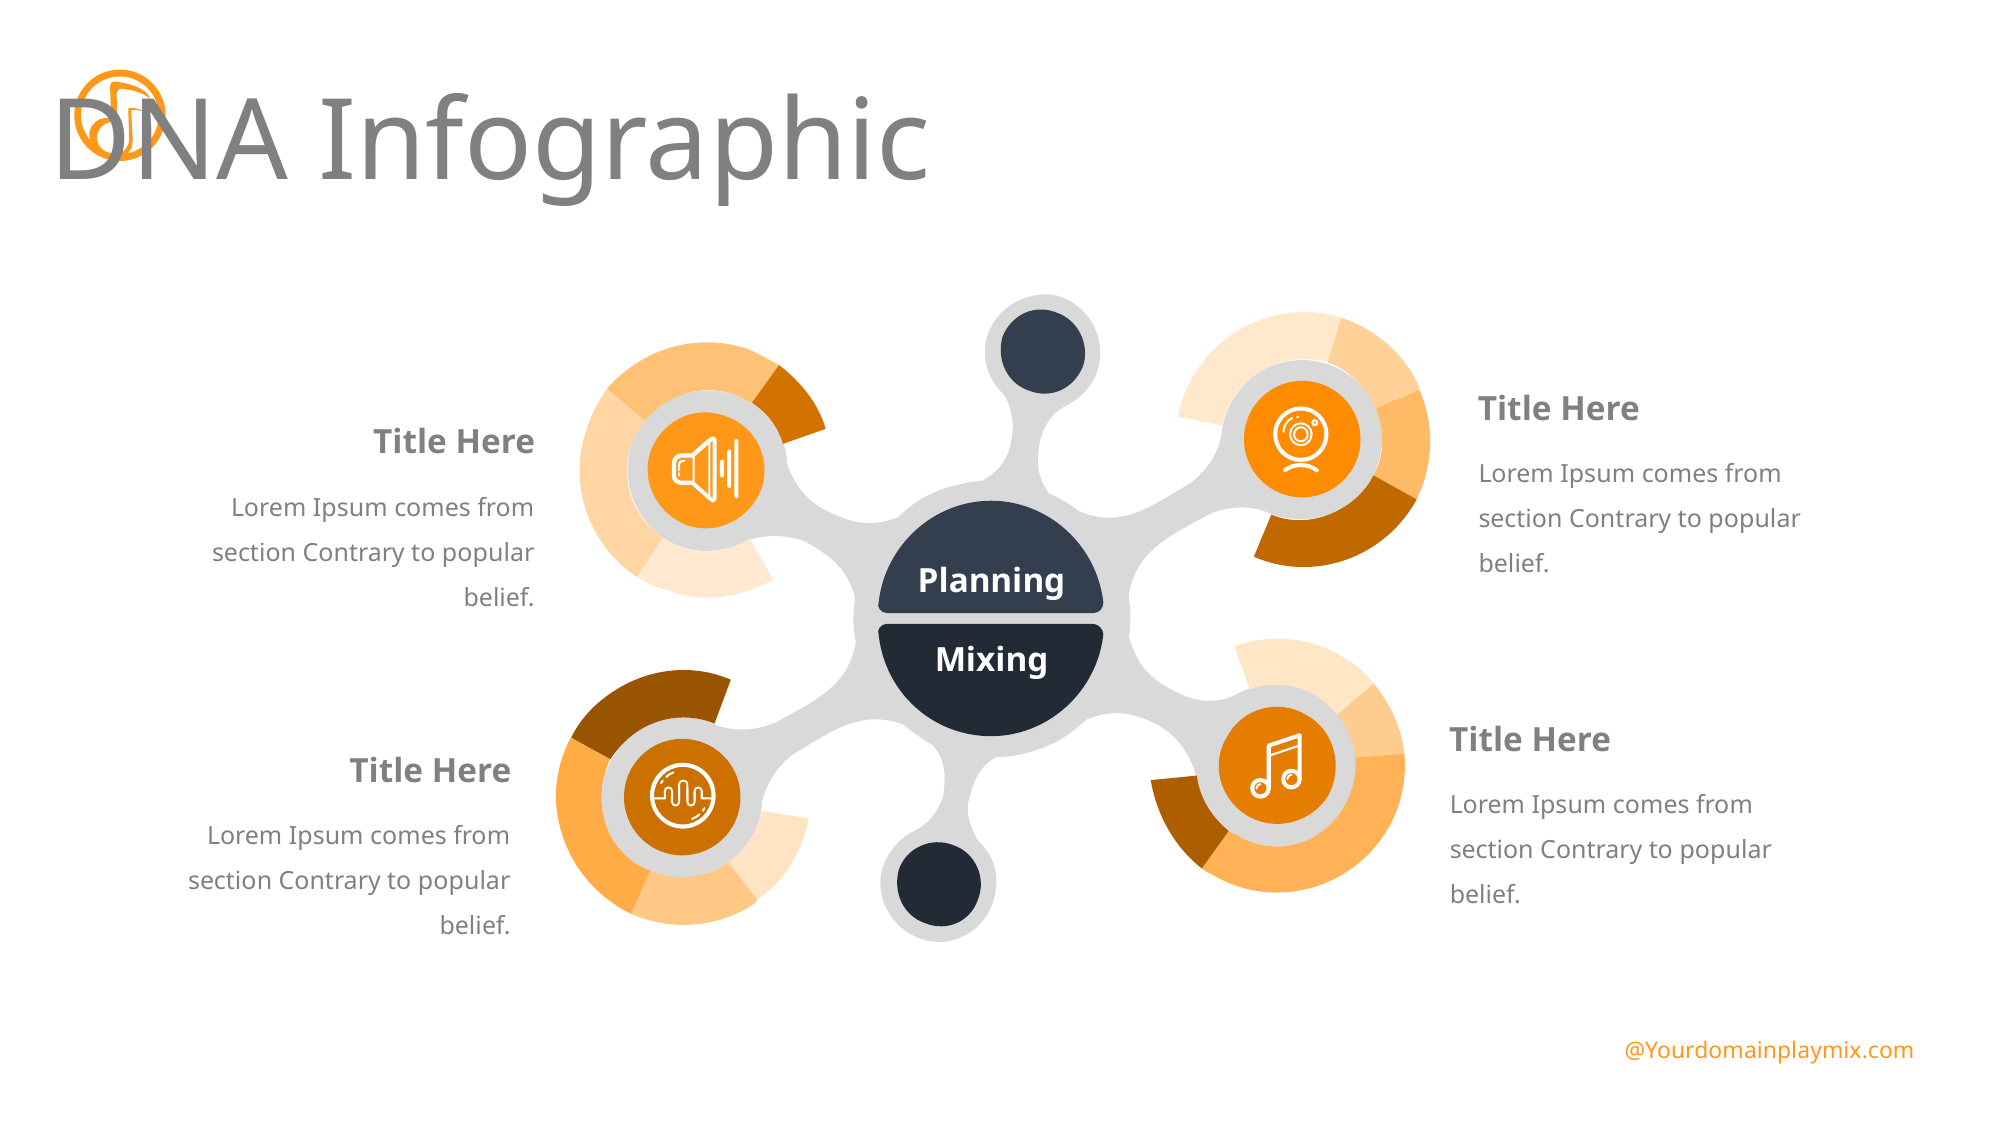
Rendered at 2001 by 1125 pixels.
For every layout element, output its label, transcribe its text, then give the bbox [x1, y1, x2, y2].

text_box Title Here [358, 413, 551, 468]
text_box Title Here [1463, 379, 1655, 435]
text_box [649, 762, 716, 829]
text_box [1273, 406, 1329, 473]
text_box Title Here [1447, 710, 1627, 765]
text_box Lorem Ipsum comes from section Contrary to popular belief. [102, 797, 526, 947]
text_box Title Here [334, 741, 527, 797]
text_box Lorem Ipsum comes from section Contrary to popular belief. [1463, 435, 1887, 585]
text_box DNA Infographic [34, 59, 946, 210]
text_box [1250, 733, 1302, 799]
text_box Lorem Ipsum comes from section Contrary to popular belief. [126, 469, 550, 619]
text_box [671, 436, 739, 503]
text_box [553, 256, 1447, 981]
text_box Lorem Ipsum comes from section Contrary to popular belief. [1447, 766, 1858, 916]
